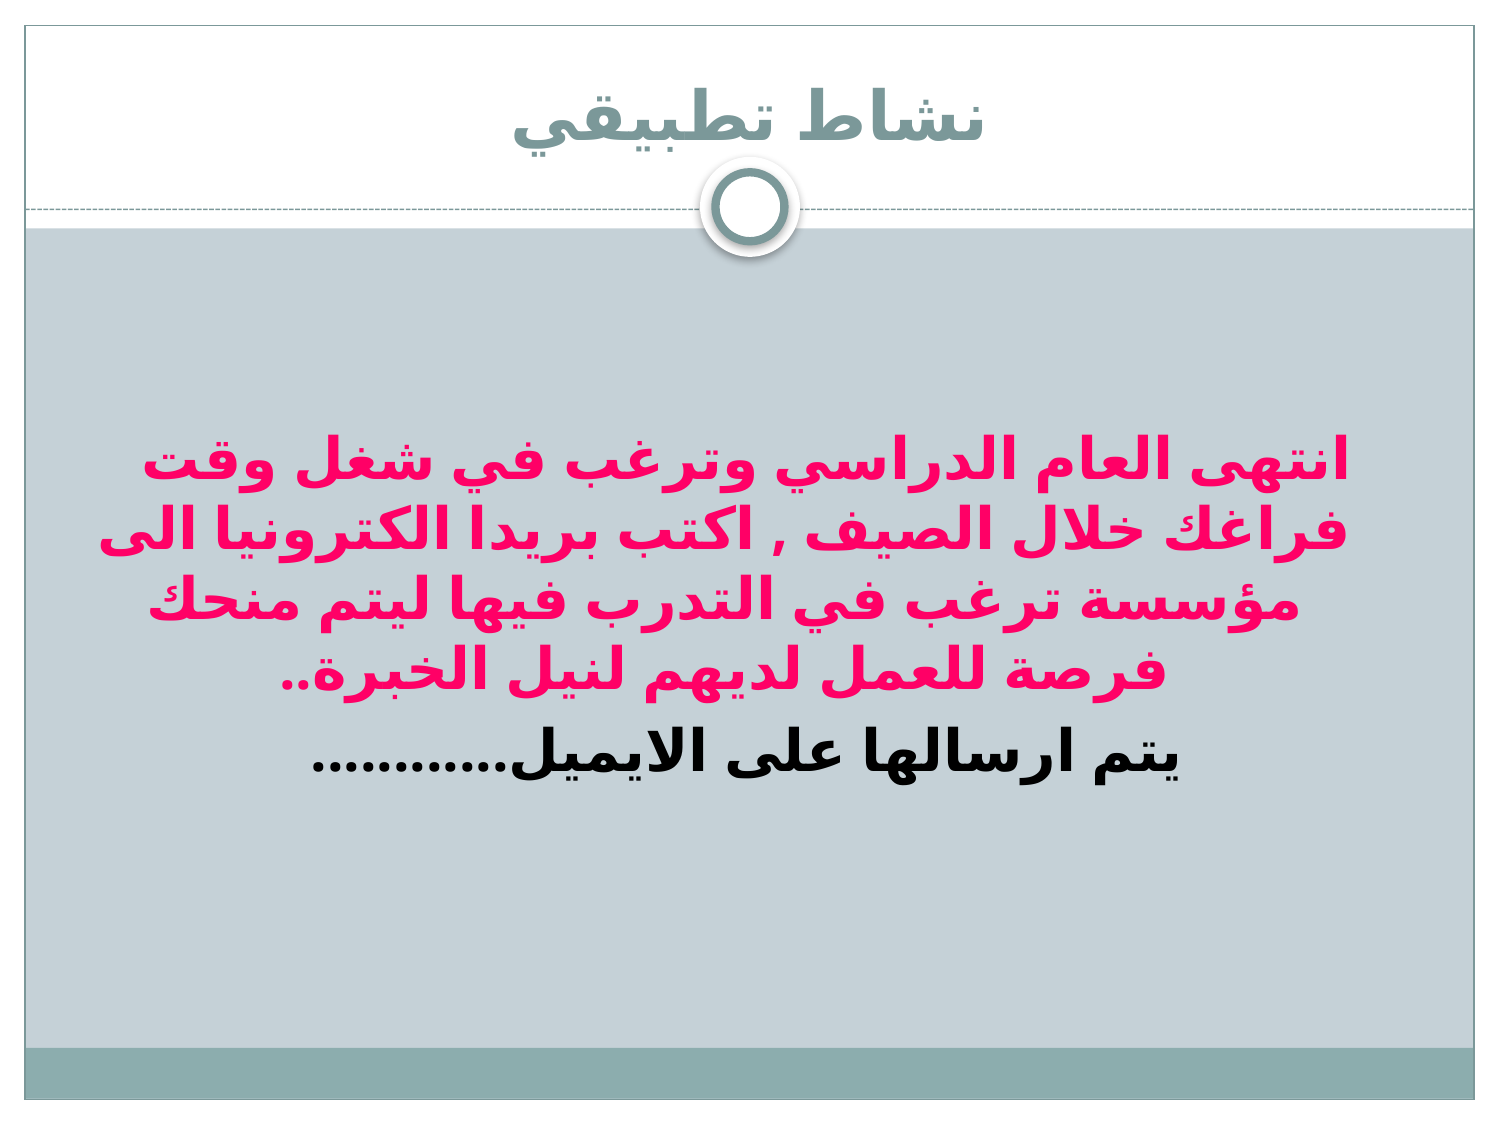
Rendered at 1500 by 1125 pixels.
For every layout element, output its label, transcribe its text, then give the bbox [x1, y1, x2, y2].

title نشاط تطبيقي [49, 37, 1450, 162]
list انتهى العام الدراسي وترغب في شغل وقت فراغك خلال الصيف , اكتب بريدا الكترونيا الى مؤسسة ترغب في التدرب فيها ليتم منحك فرصة للعمل لديهم لنيل الخبرة.. يتم ارسالها على الايميل............ [49, 250, 1445, 1001]
